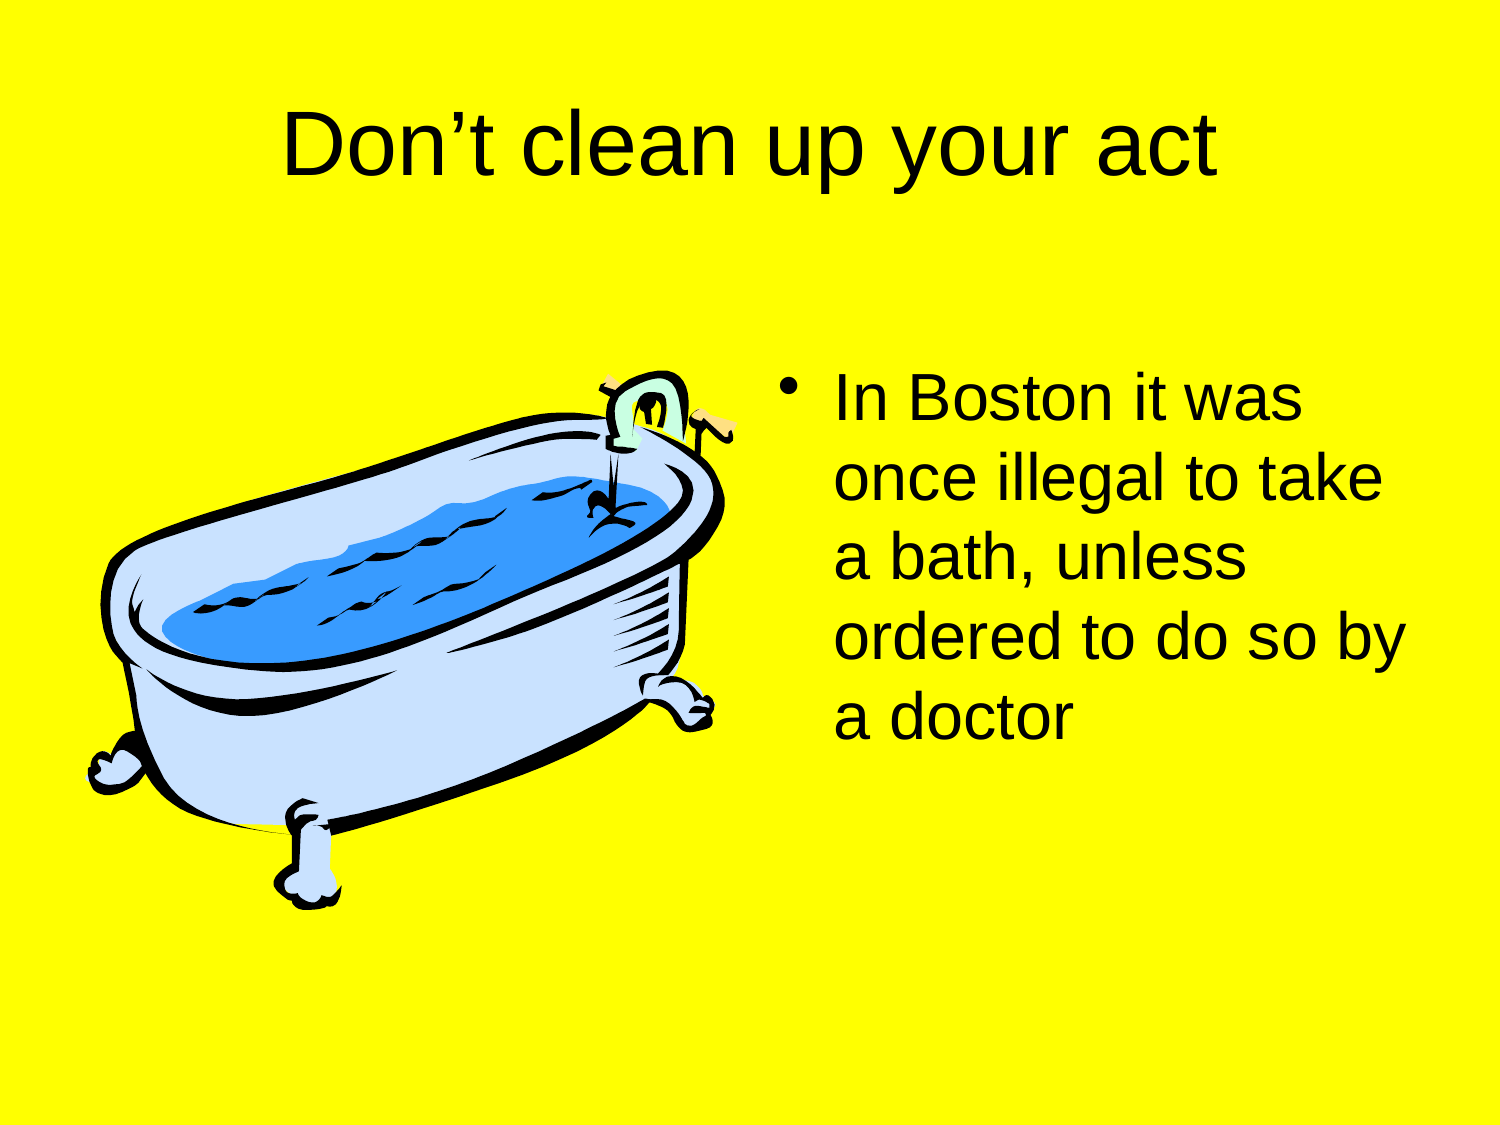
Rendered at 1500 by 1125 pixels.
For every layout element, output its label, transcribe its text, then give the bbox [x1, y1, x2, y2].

list In Boston it was once illegal to take a bath, unless ordered to do so by a doctor [762, 262, 1425, 1005]
title Don’t clean up your act [75, 45, 1425, 233]
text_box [74, 356, 738, 912]
